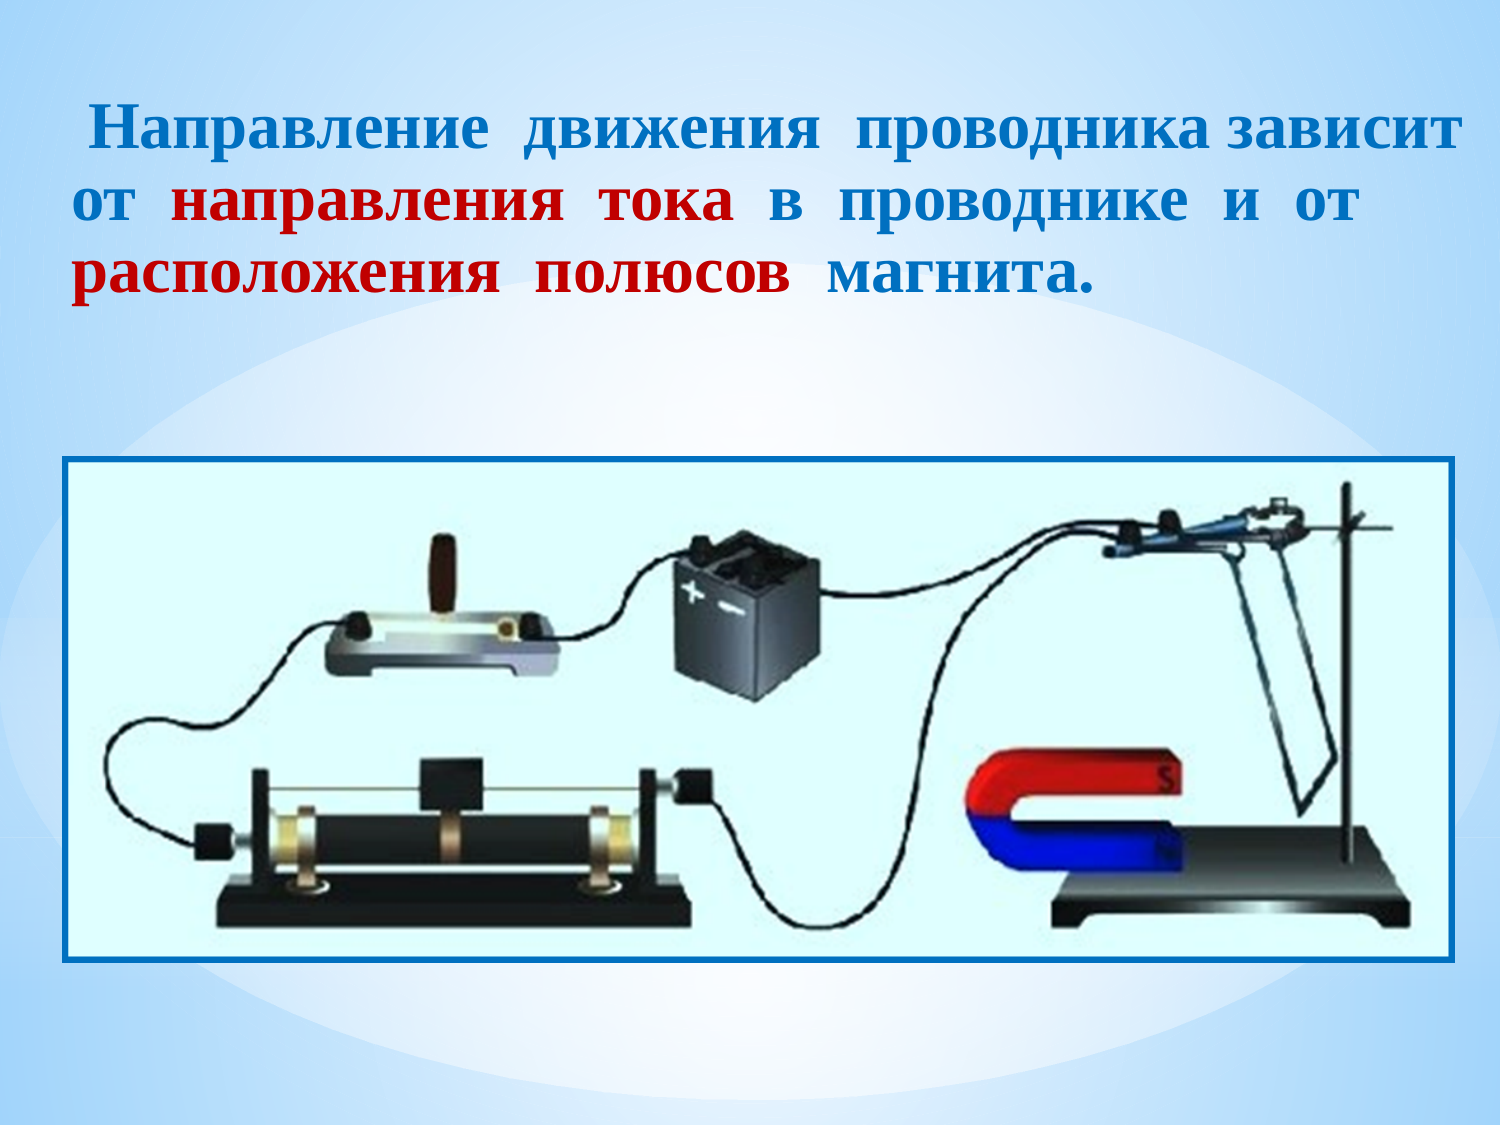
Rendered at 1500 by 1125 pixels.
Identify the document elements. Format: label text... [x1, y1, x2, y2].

list Направление движения проводника зависит от направления тока в проводнике и от расположения полюсов магнита. [0, 0, 1500, 1125]
picture [62, 455, 1456, 963]
